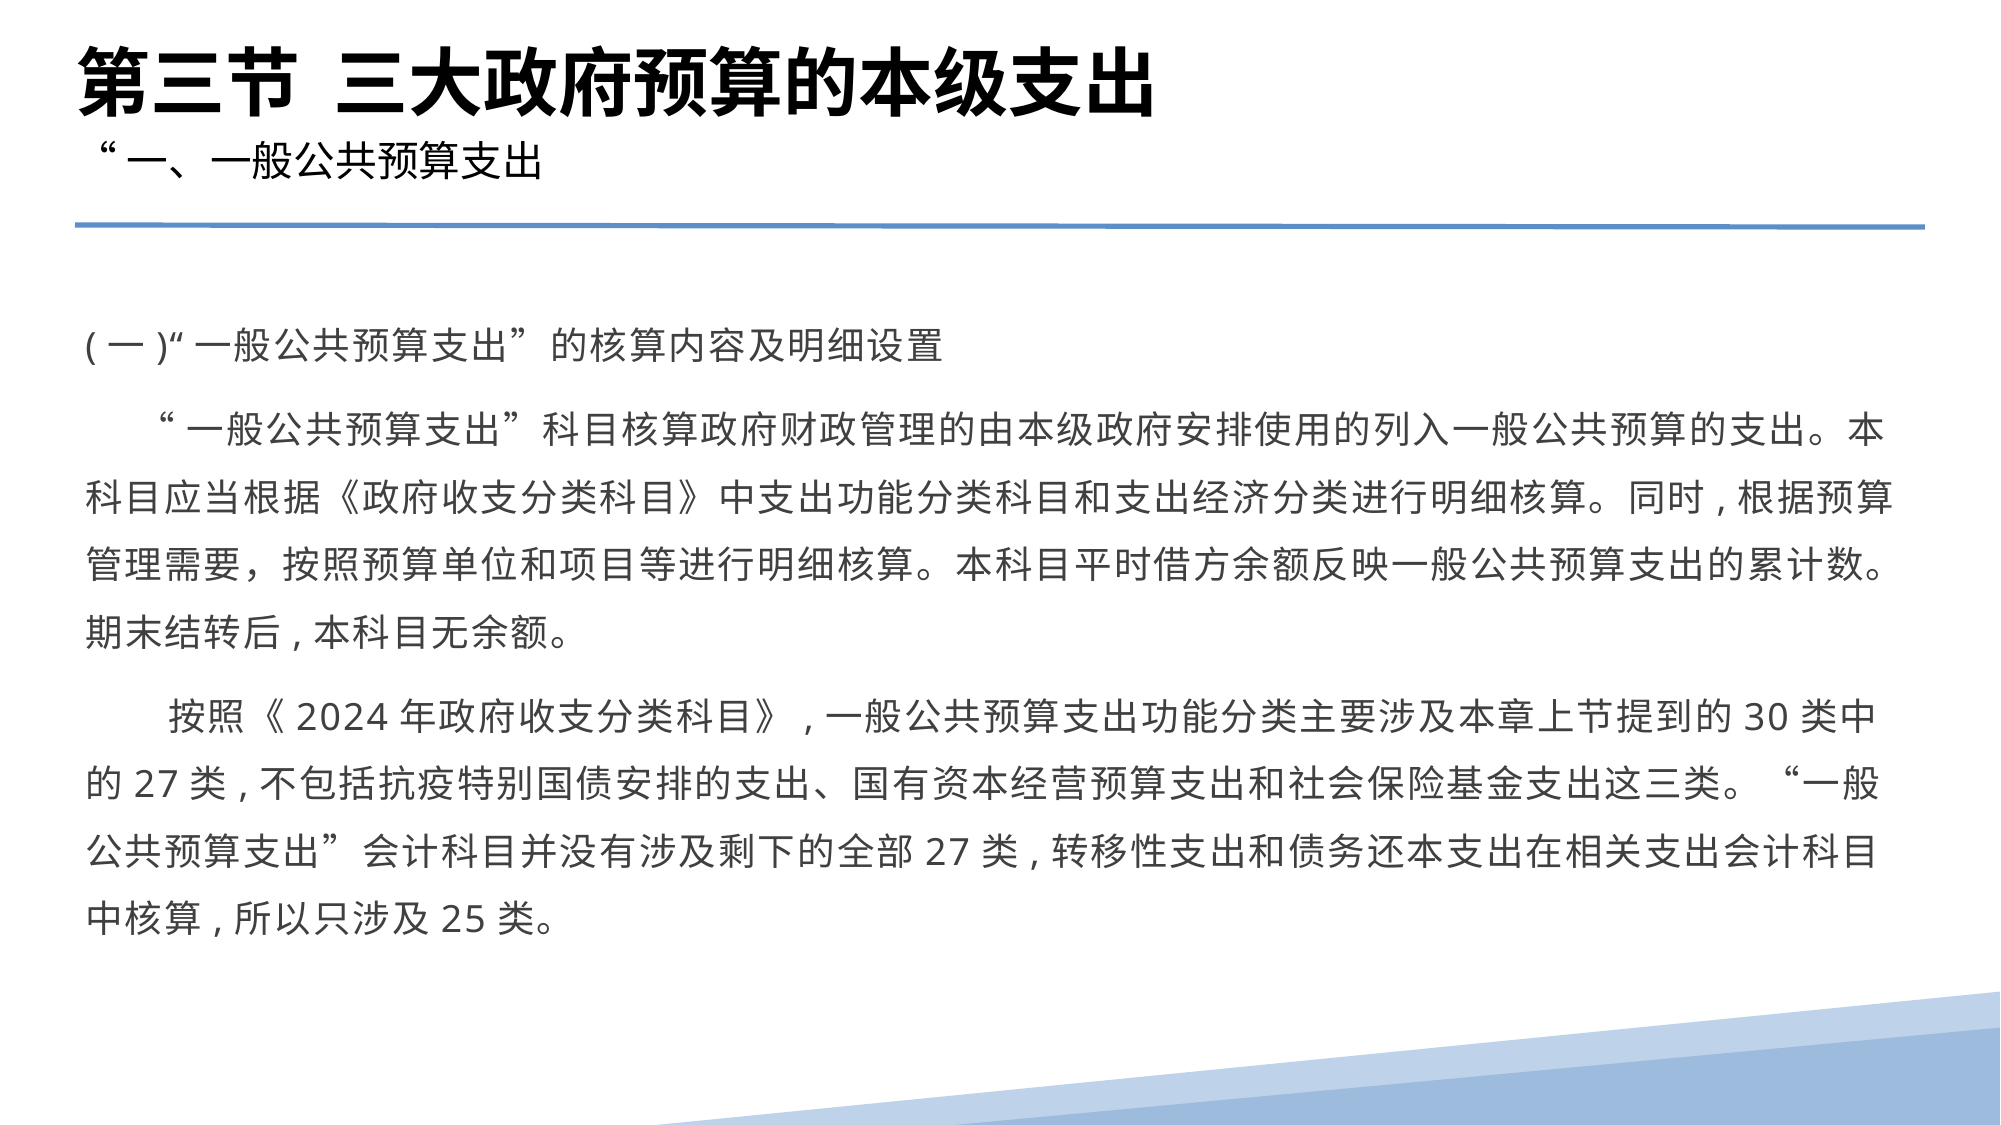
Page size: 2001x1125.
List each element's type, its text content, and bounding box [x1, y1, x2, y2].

text_box 第三节 三大政府预算的本级支出 [75, 24, 1925, 124]
text_box (一)“一般公共预算支出”的核算内容及明细设置 “一般公共预算支出”科目核算政府财政管理的由本级政府安排使用的列入一般公共预算的支出。本科目应当根据《政府收支分类科目》中支出功能分类科目和支出经济分类进行明细核算。同时,根据预算管理需要，按照预算单位和项目等进行明细核算。本科目平时借方余额反映一般公共预算支出的累计数。期末结转后,本科目无余额。 按照《2024年政府收支分类科目》,一般公共预算支出功能分类主要涉及本章上节提到的30类中的27类,不包括抗疫特别国债安排的支出、国有资本经营预算支出和社会保险基金支出这三类。“一般公共预算支出”会计科目并没有涉及剩下的全部27类,转移性支出和债务还本支出在相关支出会计科目中核算,所以只涉及25类。 [75, 272, 1925, 967]
text_box “一、一般公共预算支出 [75, 124, 1925, 200]
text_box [656, 991, 2000, 1125]
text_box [74, 224, 1925, 228]
